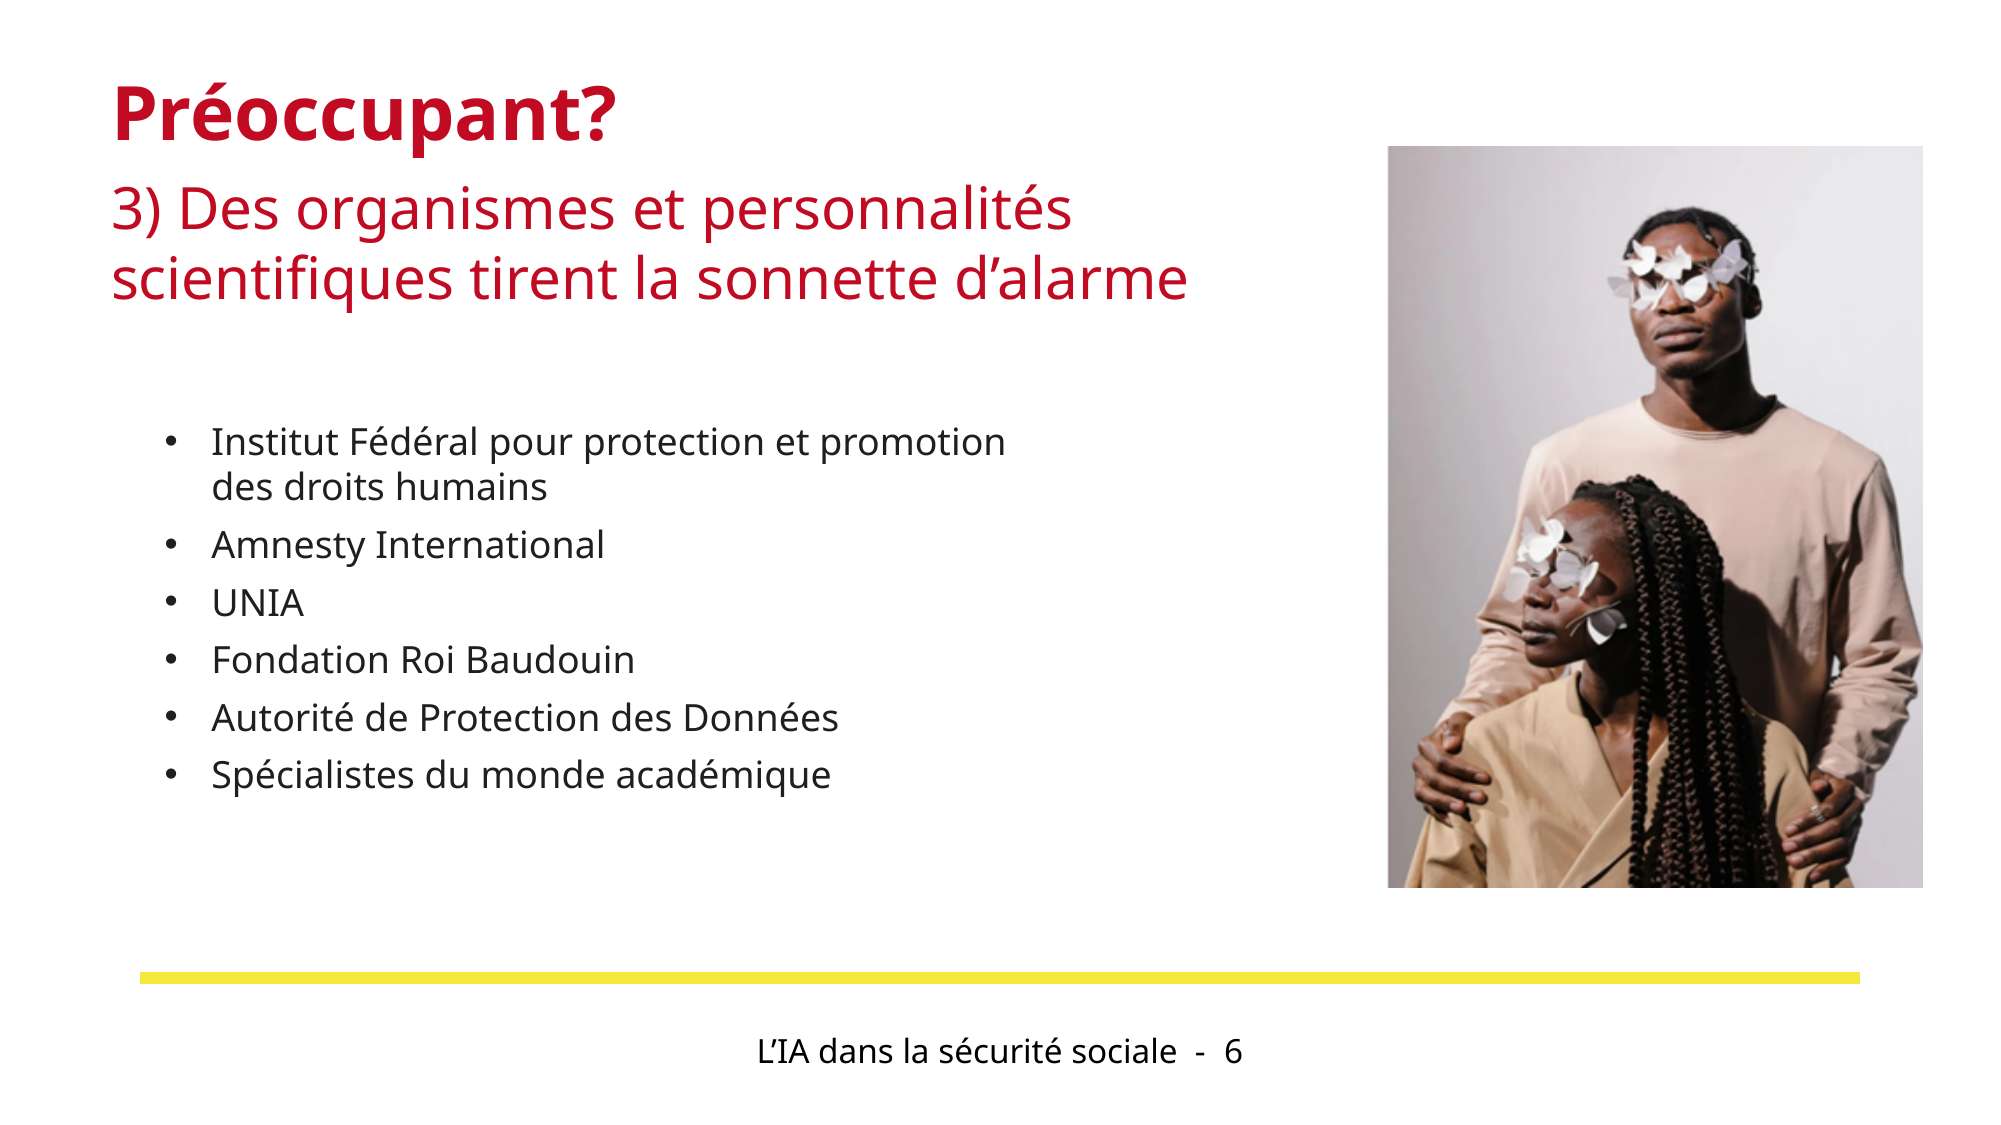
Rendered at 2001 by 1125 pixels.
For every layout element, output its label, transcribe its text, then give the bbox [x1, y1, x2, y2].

footer L’IA dans la sécurité sociale - 6 [662, 1042, 1338, 1103]
text_box [0, 0, 1386, 1125]
text_box 3) Des organismes et personnalités scientifiques tirent la sonnette d’alarme [96, 164, 1261, 319]
picture [1386, 146, 1923, 888]
text_box Préoccupant? [96, 58, 1273, 163]
text_box Institut Fédéral pour protection et promotion des droits humains Amnesty International UNIA Fondation Roi Baudouin Autorité de Protection des Données Spécialistes du monde académique [149, 411, 1076, 861]
